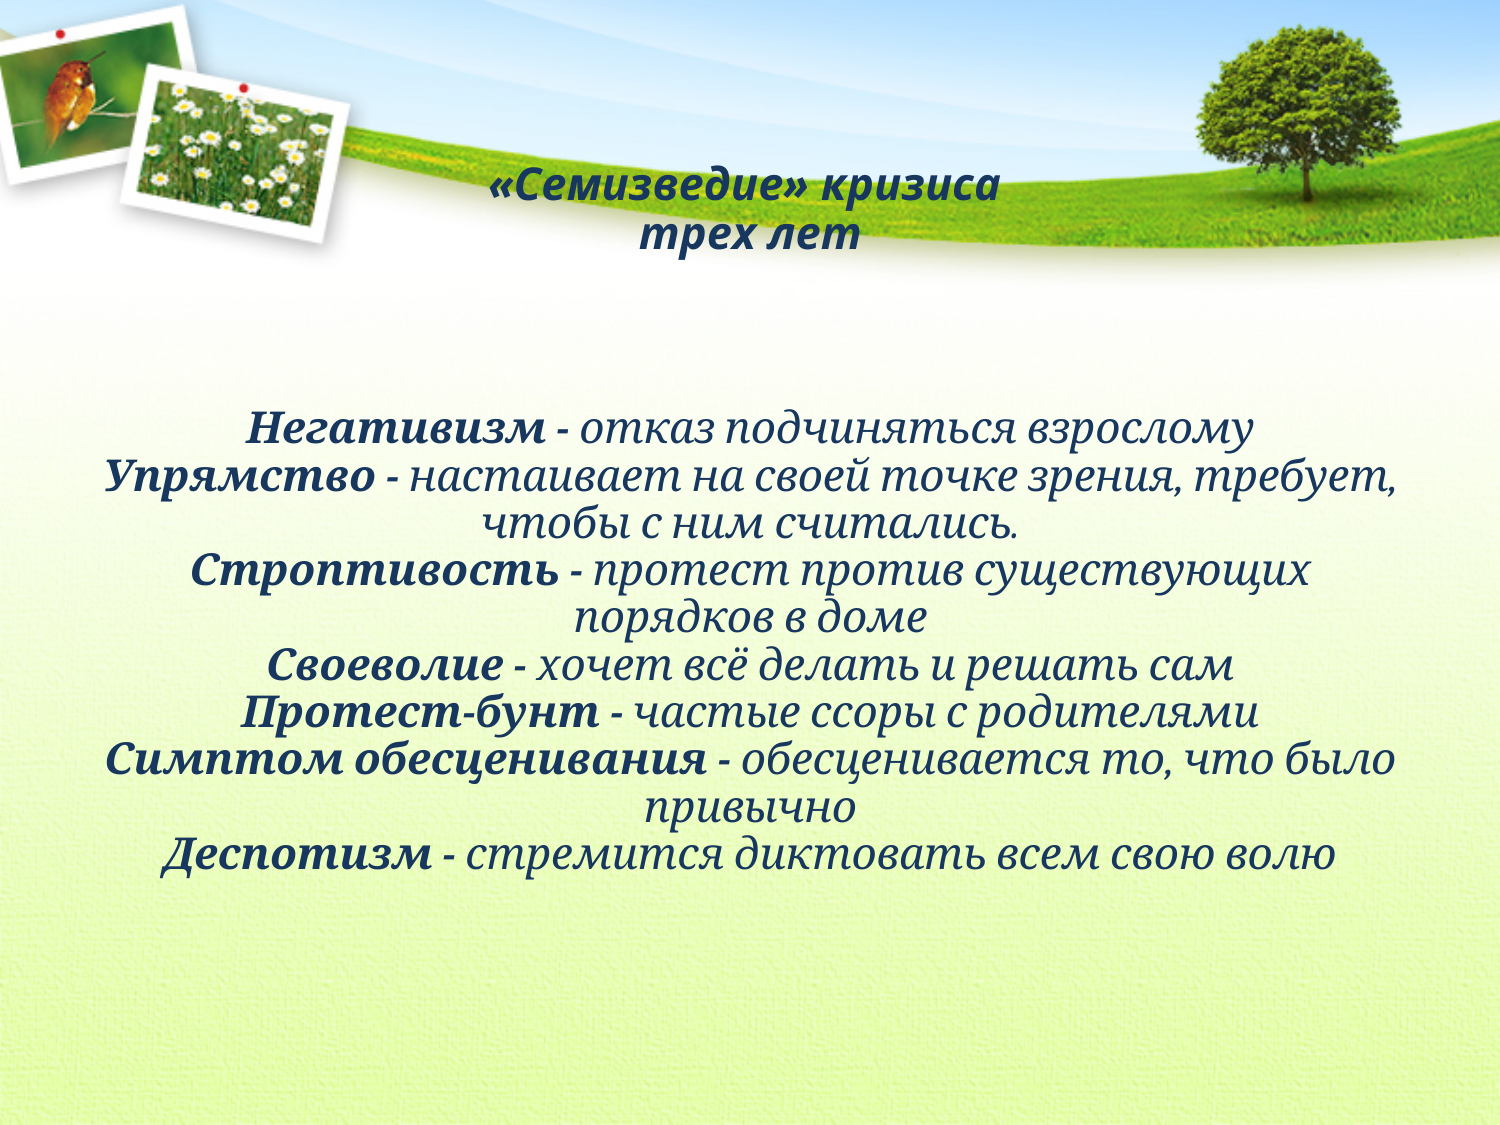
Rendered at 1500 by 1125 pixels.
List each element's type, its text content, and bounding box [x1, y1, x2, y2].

picture [0, 0, 1500, 1125]
title «Семизведие» кризиса трех лет Негативизм - отказ подчиняться взрослому Упрямство - настаивает на своей точке зрения, требует, чтобы с ним считались. Строптивость - протест против существующих порядков в доме Своеволие - хочет всё делать и решать сам Протест-бунт - частые ссоры с родителями Симптом обесценивания - обесценивается то, что было привычно Деспотизм - стремится диктовать всем свою волю [76, 54, 1425, 941]
